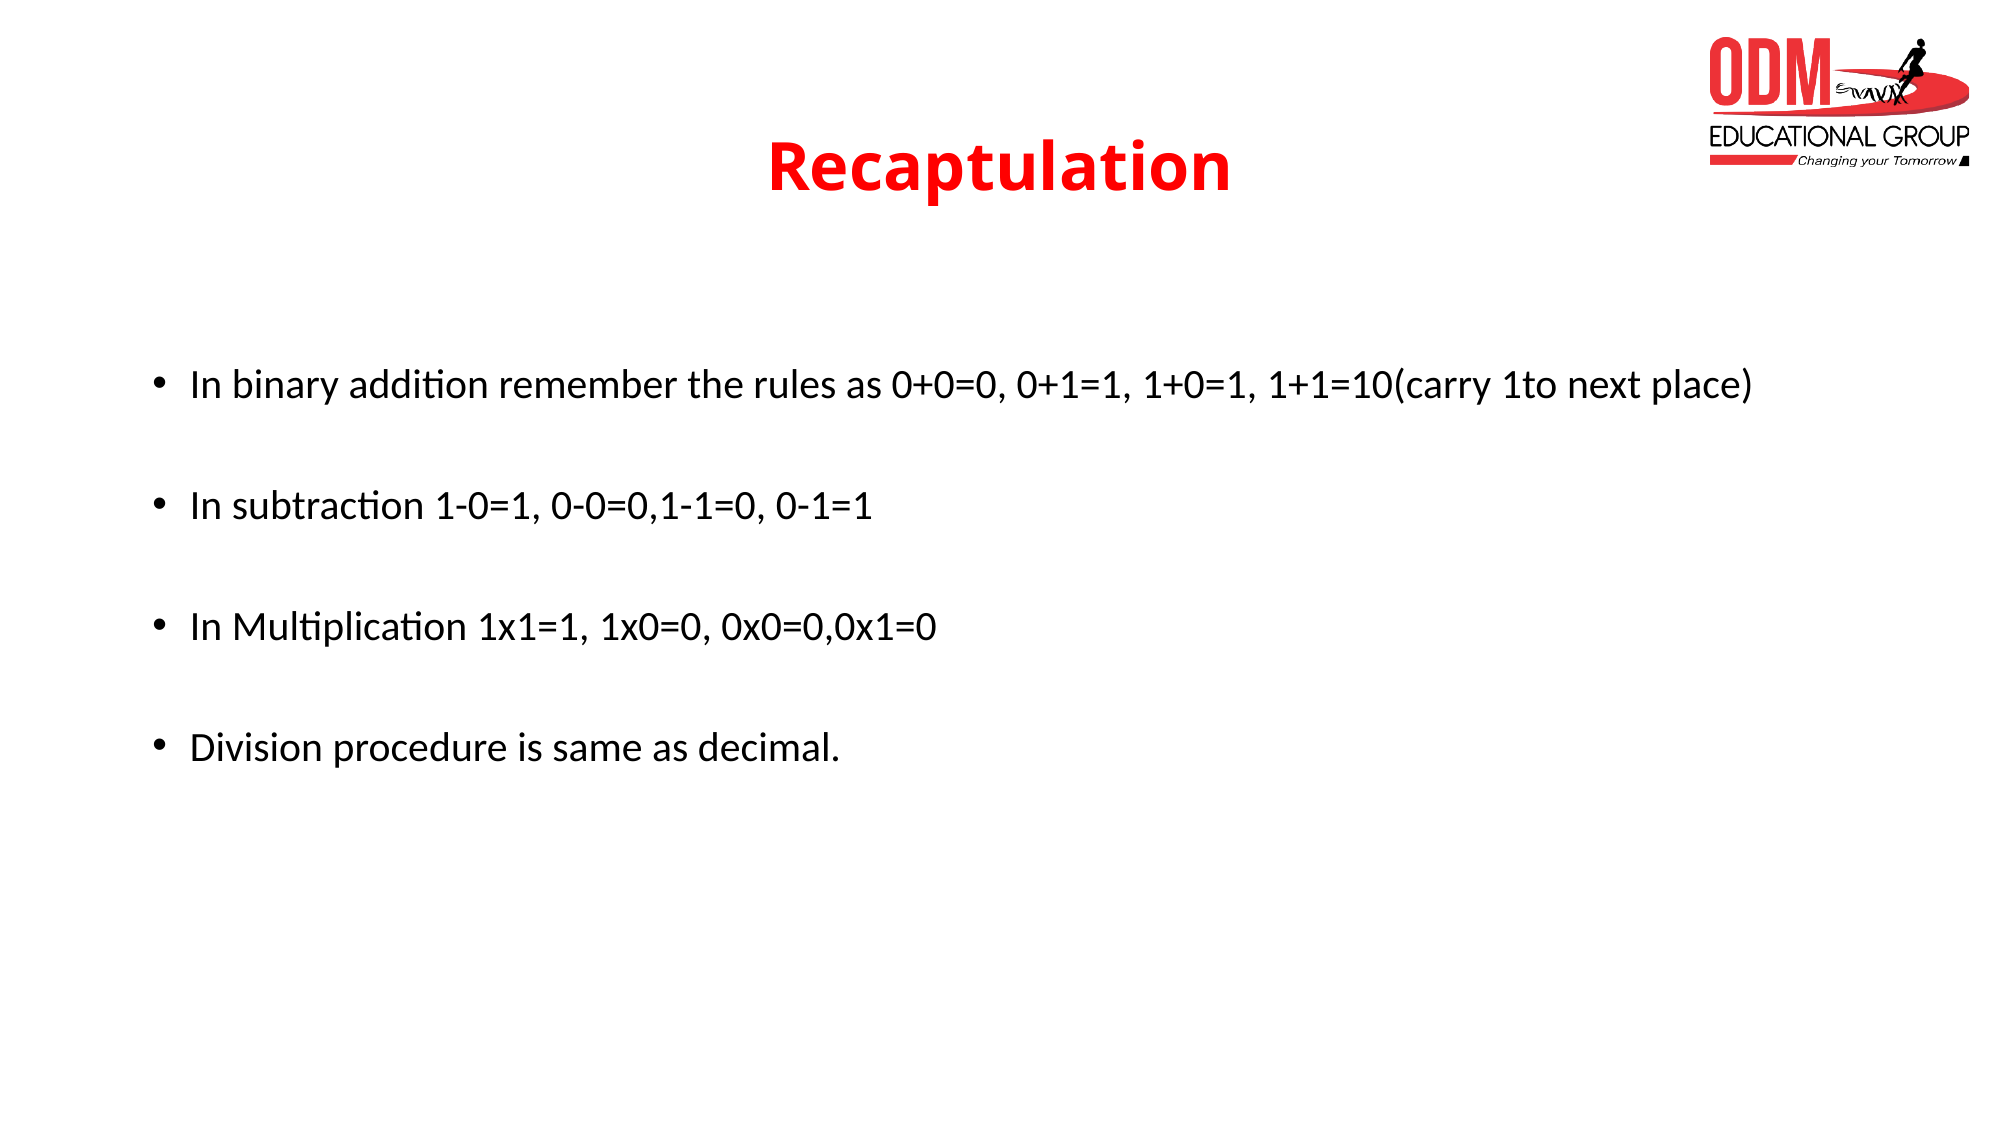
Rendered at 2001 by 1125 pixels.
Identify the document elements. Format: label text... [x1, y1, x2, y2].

title Recaptulation [137, 59, 1863, 278]
list In binary addition remember the rules as 0+0=0, 0+1=1, 1+0=1, 1+1=10(carry 1to next place) In subtraction 1-0=1, 0-0=0,1-1=0, 0-1=1 In Multiplication 1x1=1, 1x0=0, 0x0=0,0x1=0 Division procedure is same as decimal. [137, 299, 1863, 1014]
text_box [1710, 37, 1970, 167]
